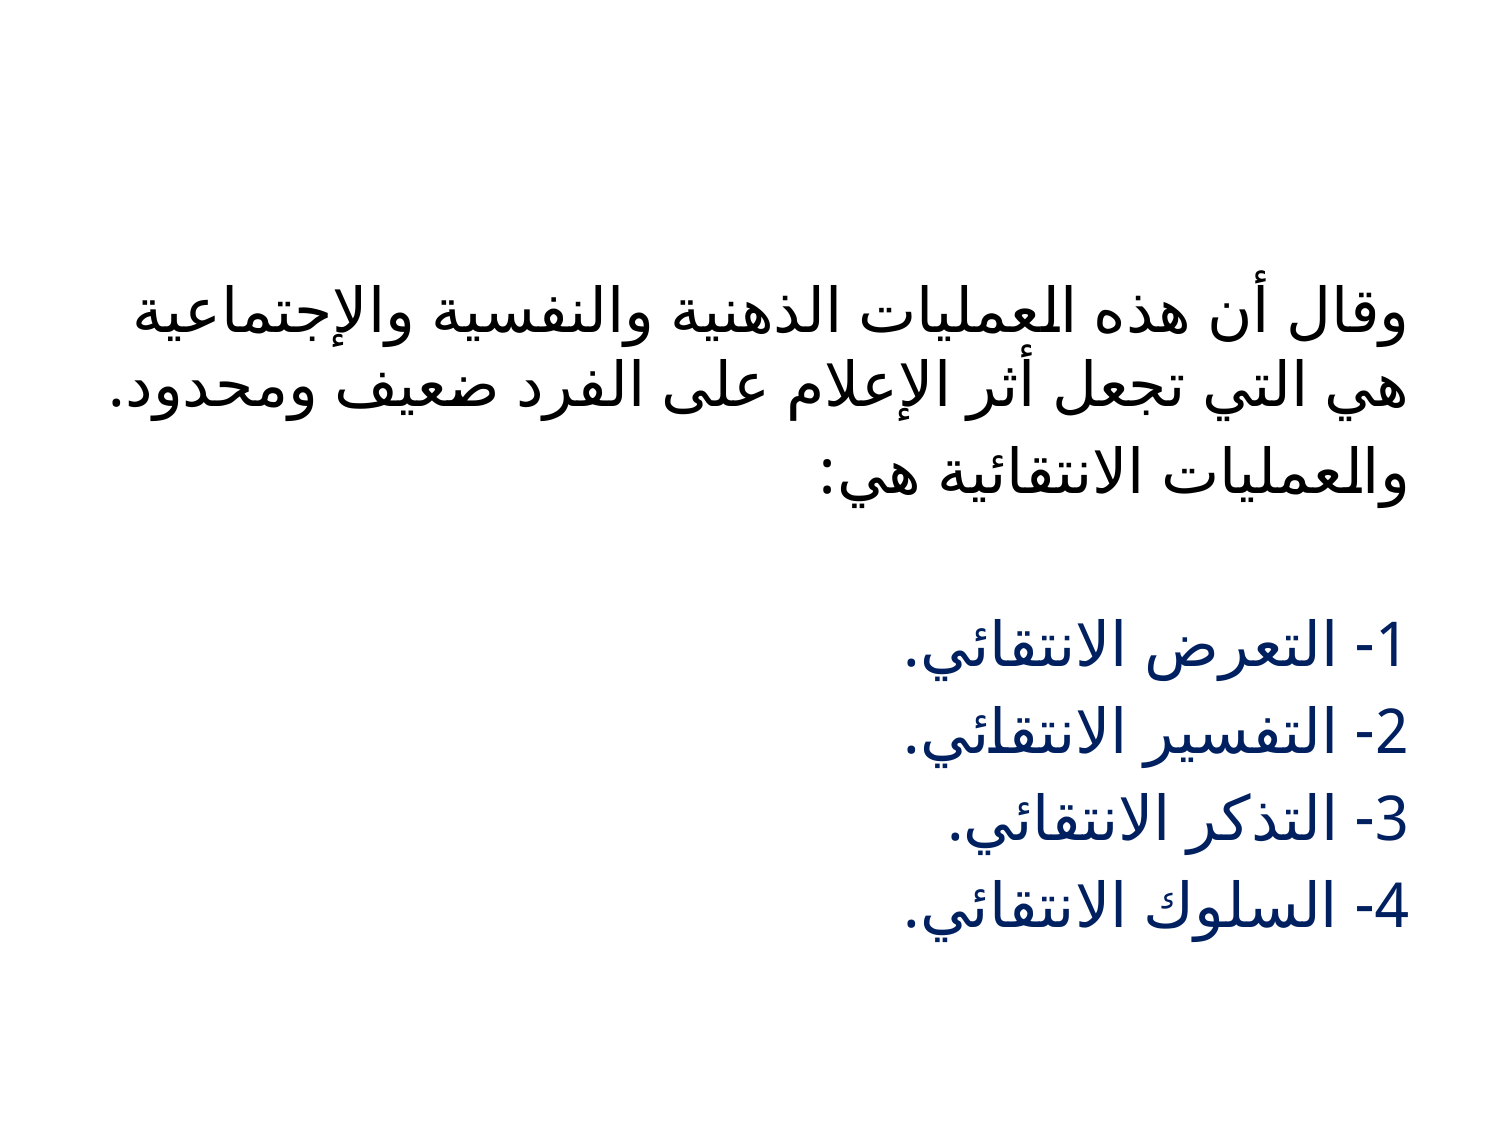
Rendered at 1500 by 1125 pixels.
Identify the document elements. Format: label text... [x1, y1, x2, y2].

list وقال أن هذه العمليات الذهنية والنفسية والإجتماعية هي التي تجعل أثر الإعلام على الفرد ضعيف ومحدود. والعمليات الانتقائية هي: 1- التعرض الانتقائي. 2- التفسير الانتقائي. 3- التذكر الانتقائي. 4- السلوك الانتقائي. [75, 262, 1425, 1005]
